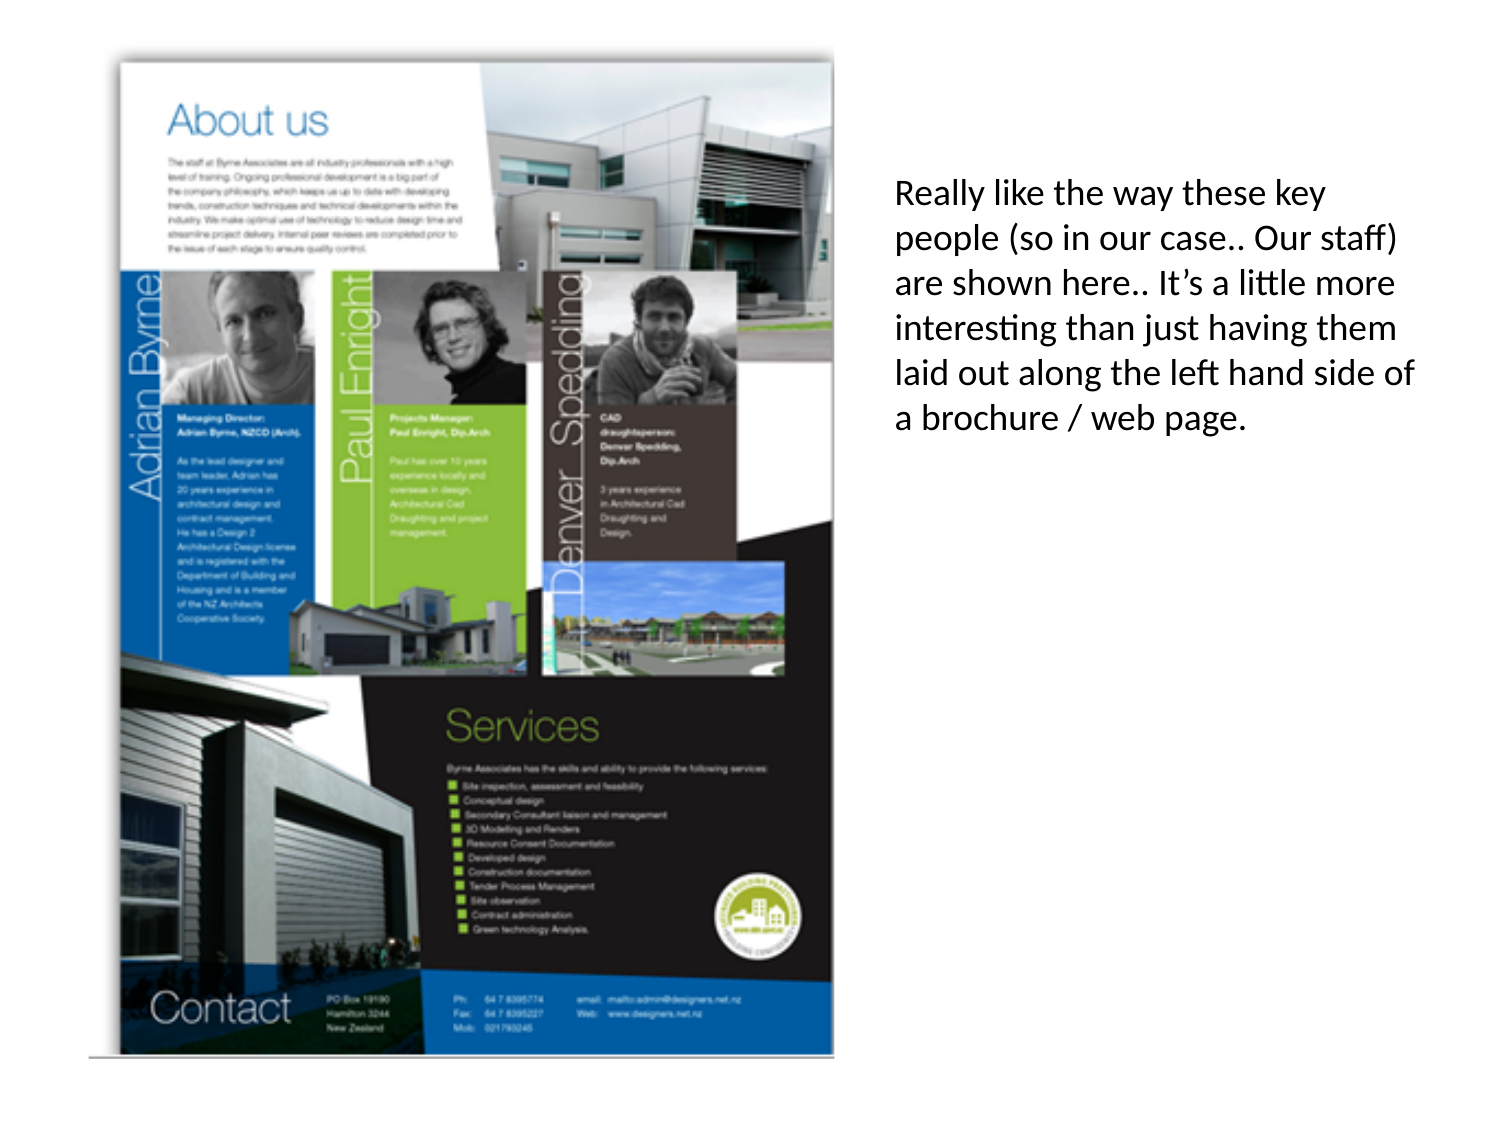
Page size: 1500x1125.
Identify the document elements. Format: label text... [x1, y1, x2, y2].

text_box Really like the way these key people (so in our case.. Our staff) are shown here.. It’s a little more interesting than just having them laid out along the left hand side of a brochure / web page. [879, 160, 1441, 446]
picture [88, 30, 835, 1059]
